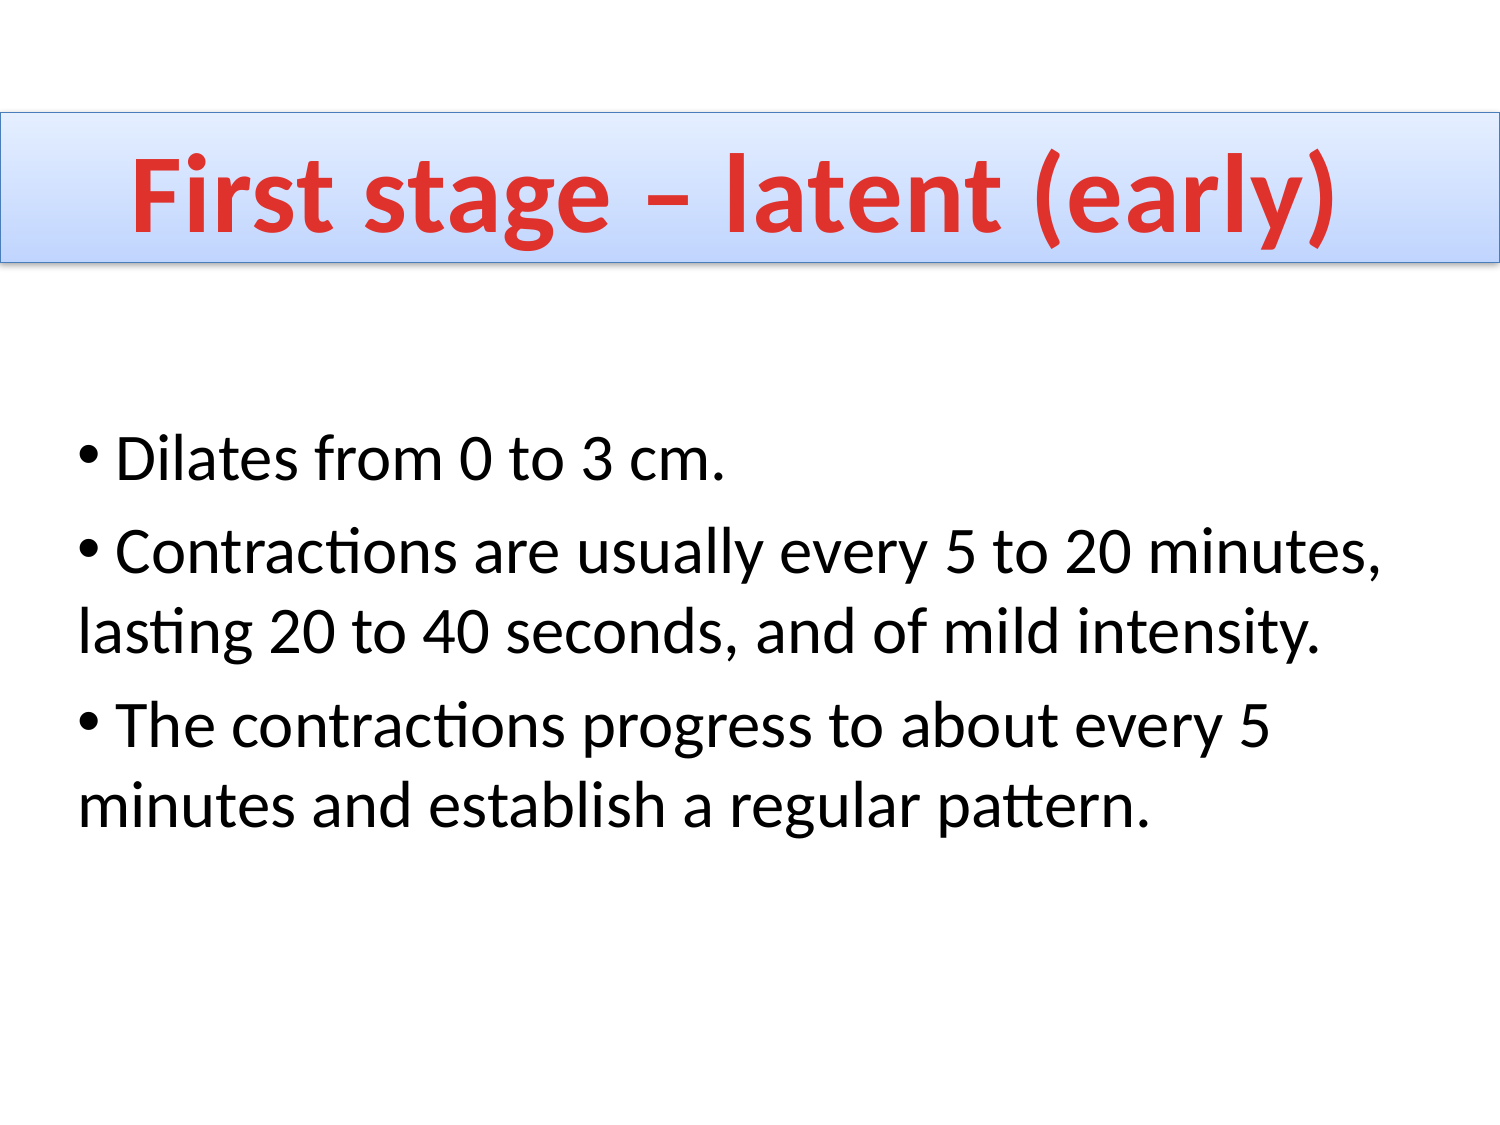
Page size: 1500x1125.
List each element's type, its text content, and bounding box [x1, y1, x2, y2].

subtitle Dilates from 0 to 3 cm. Contractions are usually every 5 to 20 minutes, lasting 20 to 40 seconds, and of mild intensity. The contractions progress to about every 5 minutes and establish a regular pattern. [62, 312, 1438, 1000]
text_box First stage – latent (early) [0, 112, 1500, 263]
